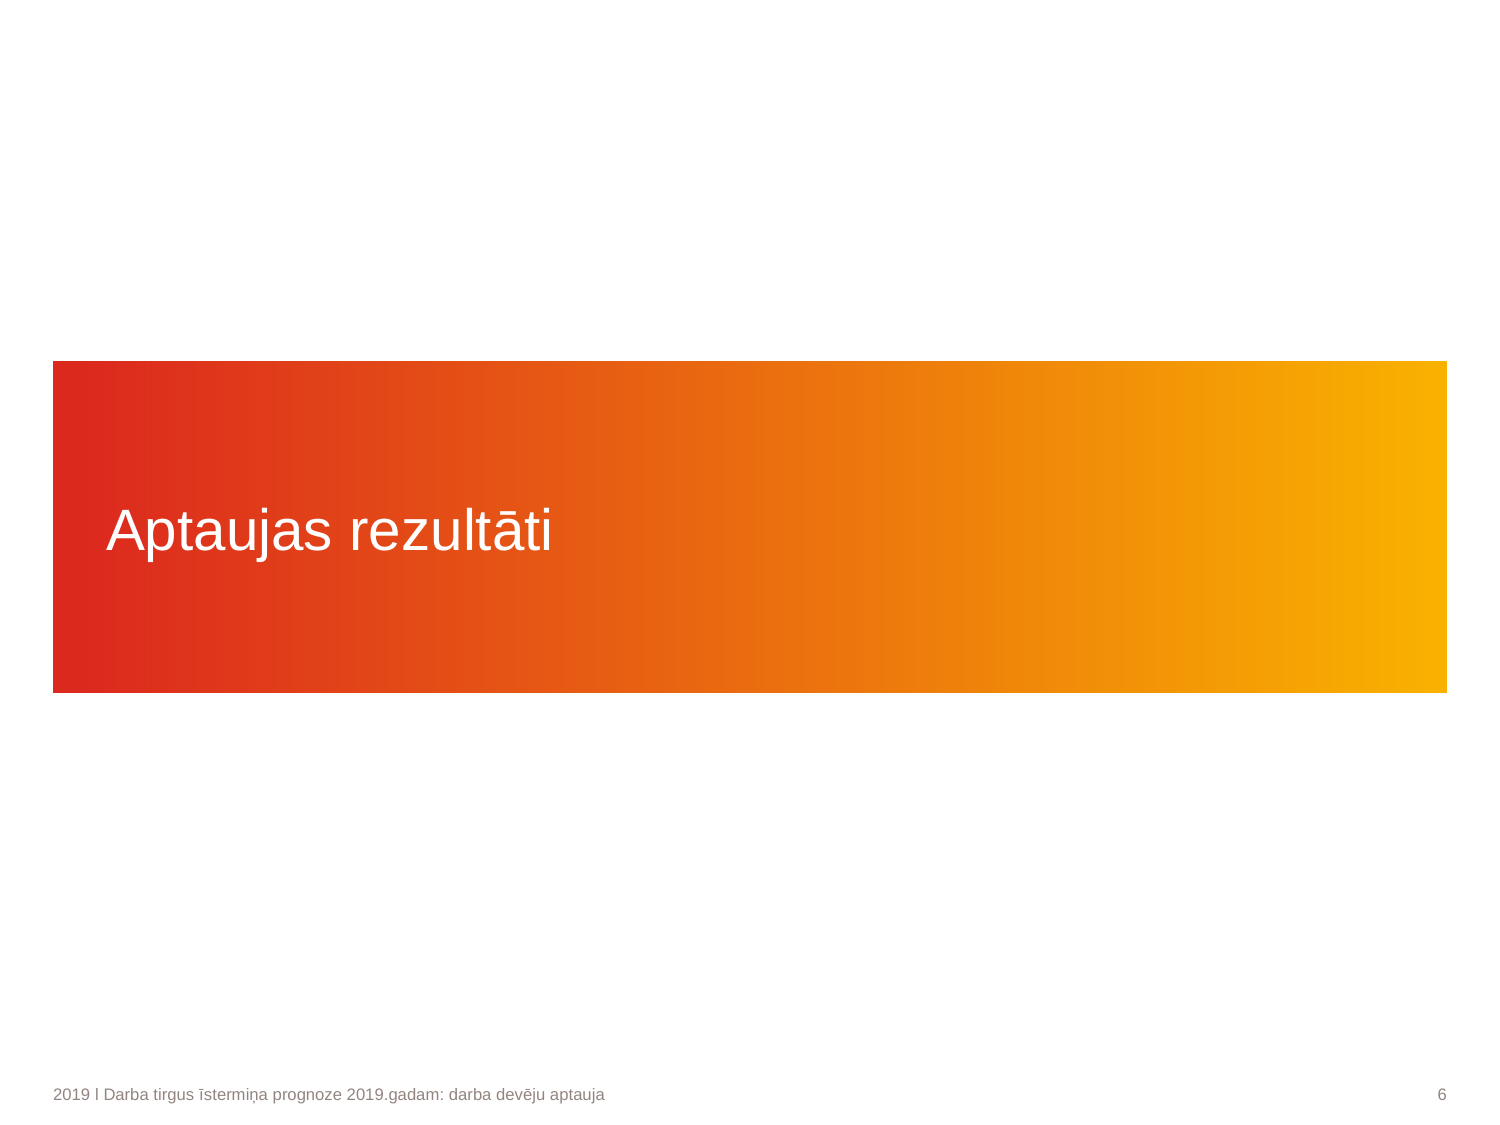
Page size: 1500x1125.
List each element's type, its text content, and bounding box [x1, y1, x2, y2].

title Aptaujas rezultāti [52, 361, 1448, 693]
